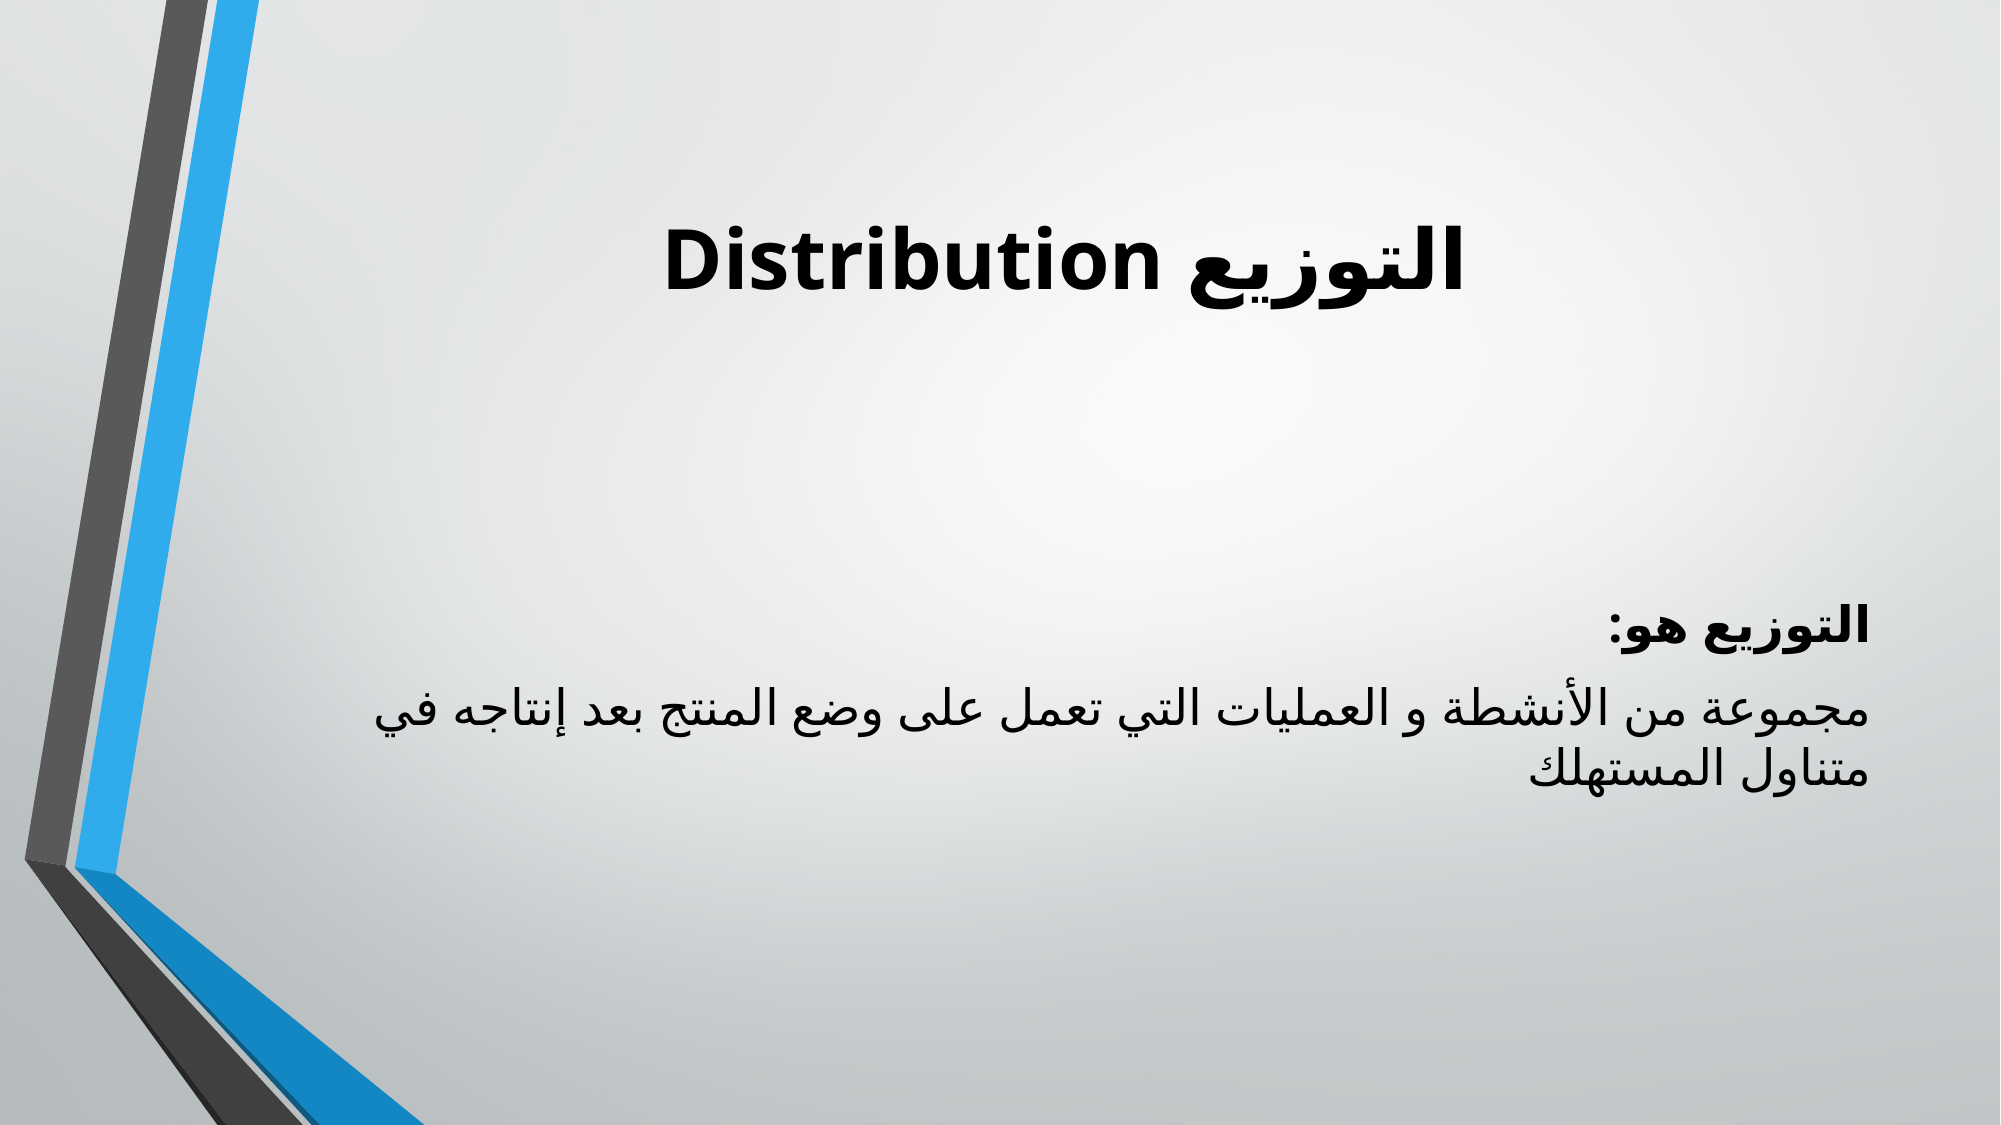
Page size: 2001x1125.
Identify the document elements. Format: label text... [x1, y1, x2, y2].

title التوزيع Distribution [243, 112, 1887, 400]
list التوزيع هو: مجموعة من الأنشطة و العمليات التي تعمل على وضع المنتج بعد إنتاجه في متناول المستهلك [243, 437, 1887, 950]
